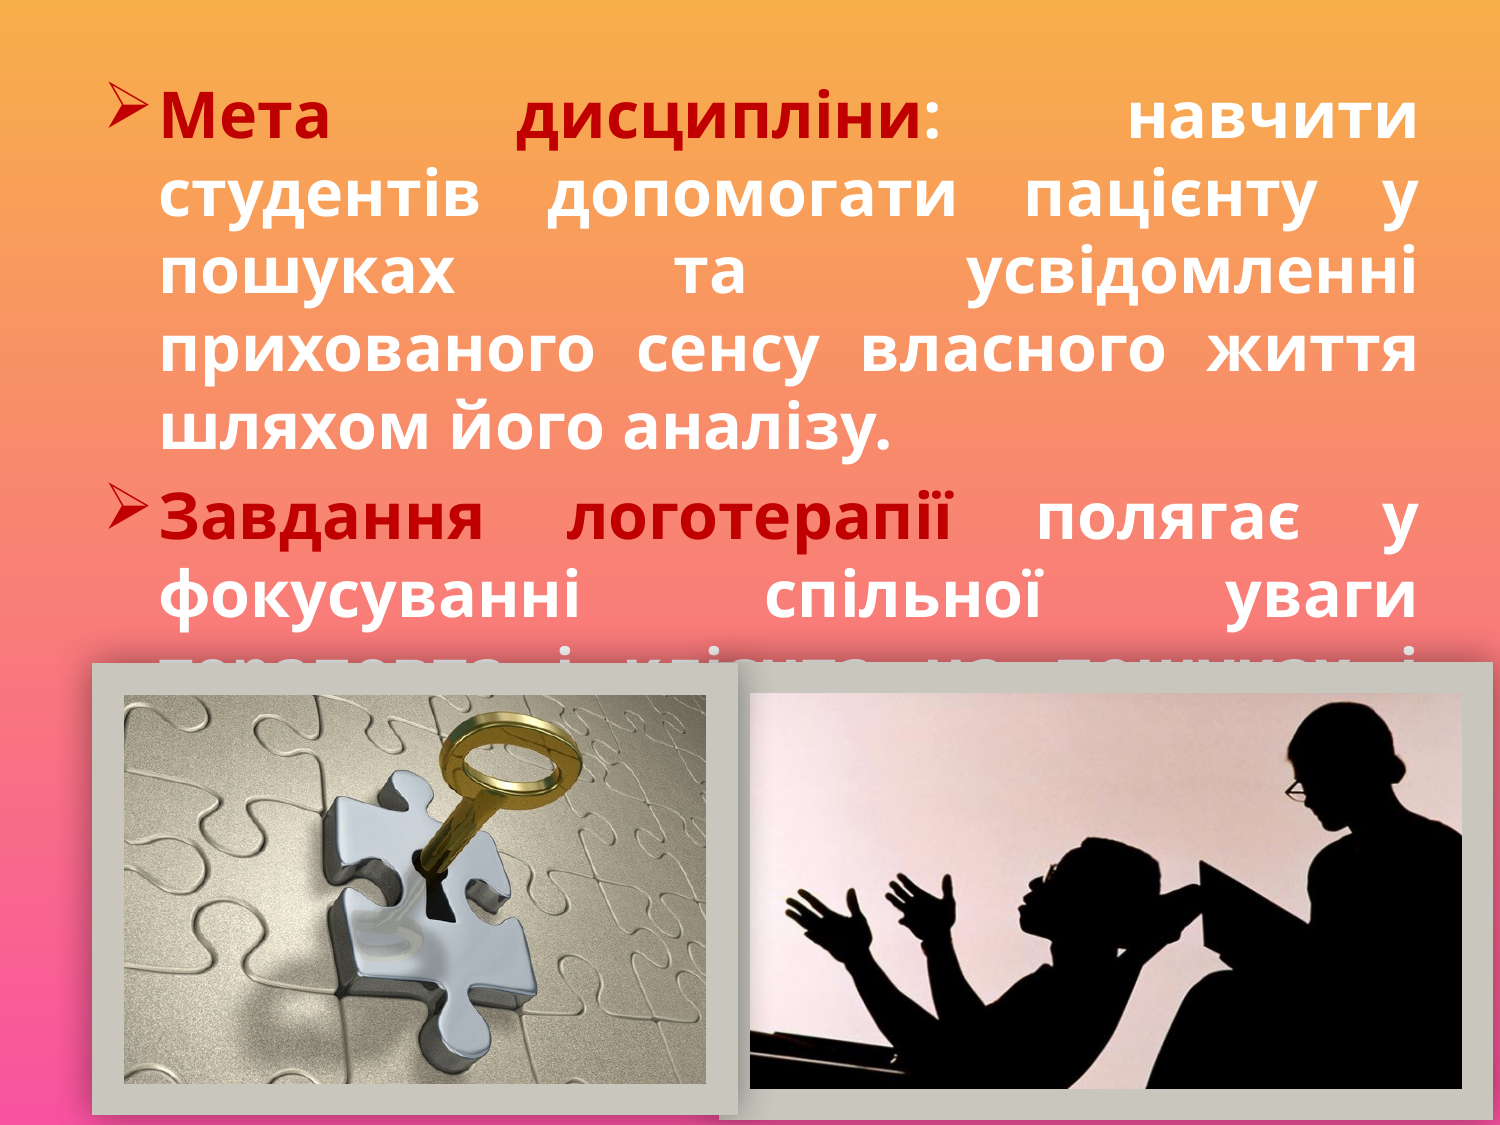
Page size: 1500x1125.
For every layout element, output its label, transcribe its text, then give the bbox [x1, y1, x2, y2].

list Мета дисципліни: навчити студентів допомогати пацієнту у пошуках та усвідомленні прихованого сенсу власного життя шляхом його аналізу. Завдання логотерапії полягає у фокусуванні спільної уваги терапевта і клієнта на пошуках і здобутті сенсу. [88, 66, 1436, 643]
picture [749, 692, 1463, 1089]
picture [123, 694, 707, 1084]
